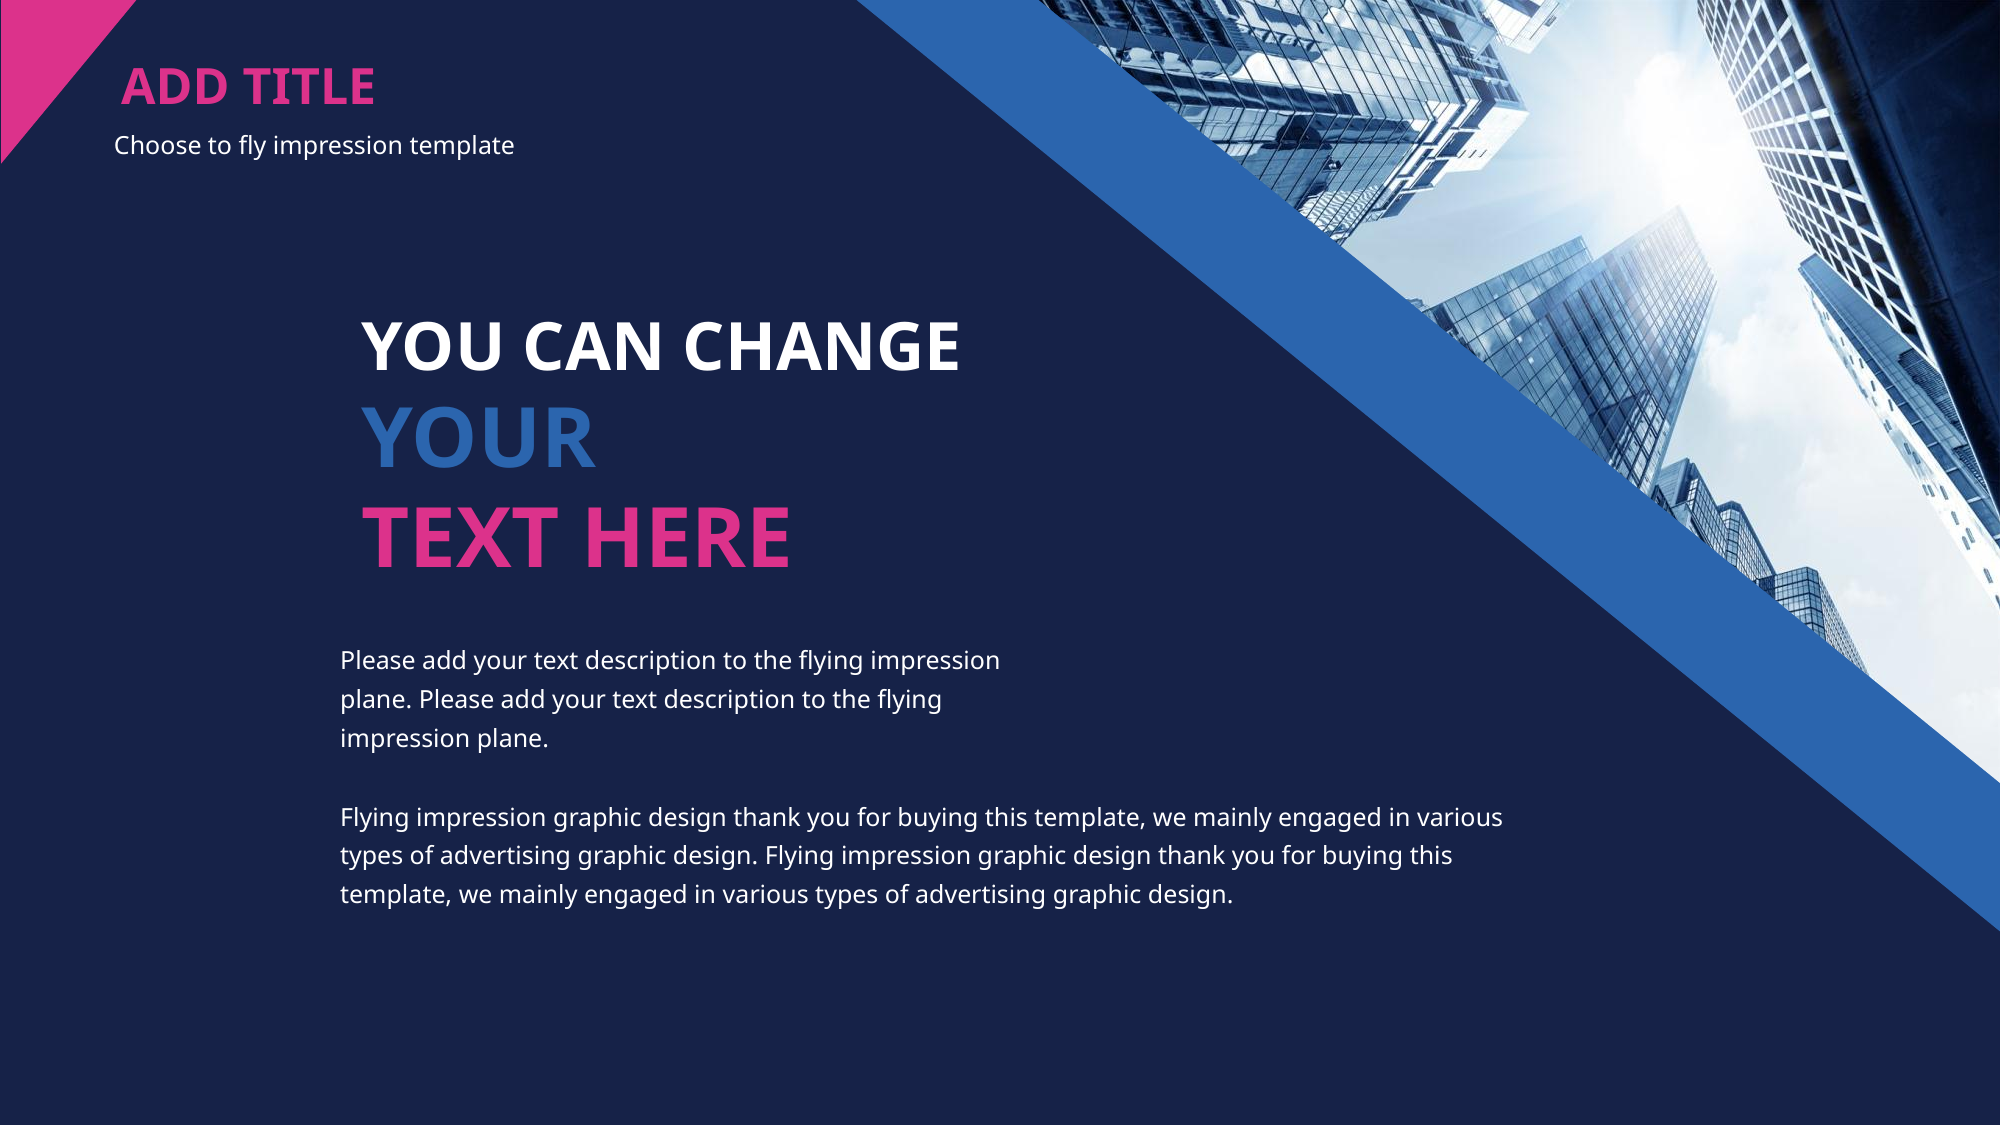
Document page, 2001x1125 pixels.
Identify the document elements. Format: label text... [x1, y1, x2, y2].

text_box [1037, 0, 2000, 785]
text_box Please add your text description to the flying impression plane. Please add your text description to the flying impression plane. [325, 627, 1076, 760]
text_box Choose to fly impression template [99, 113, 624, 167]
text_box ADD TITLE [106, 46, 392, 113]
text_box YOU CAN CHANGE YOUR TEXT HERE [346, 296, 995, 592]
text_box Flying impression graphic design thank you for buying this template, we mainly engaged in various types of advertising graphic design. Flying impression graphic design thank you for buying this template, we mainly engaged in various types of advertising graphic design. [325, 784, 1530, 917]
text_box [854, 0, 2000, 933]
text_box [0, 0, 138, 167]
